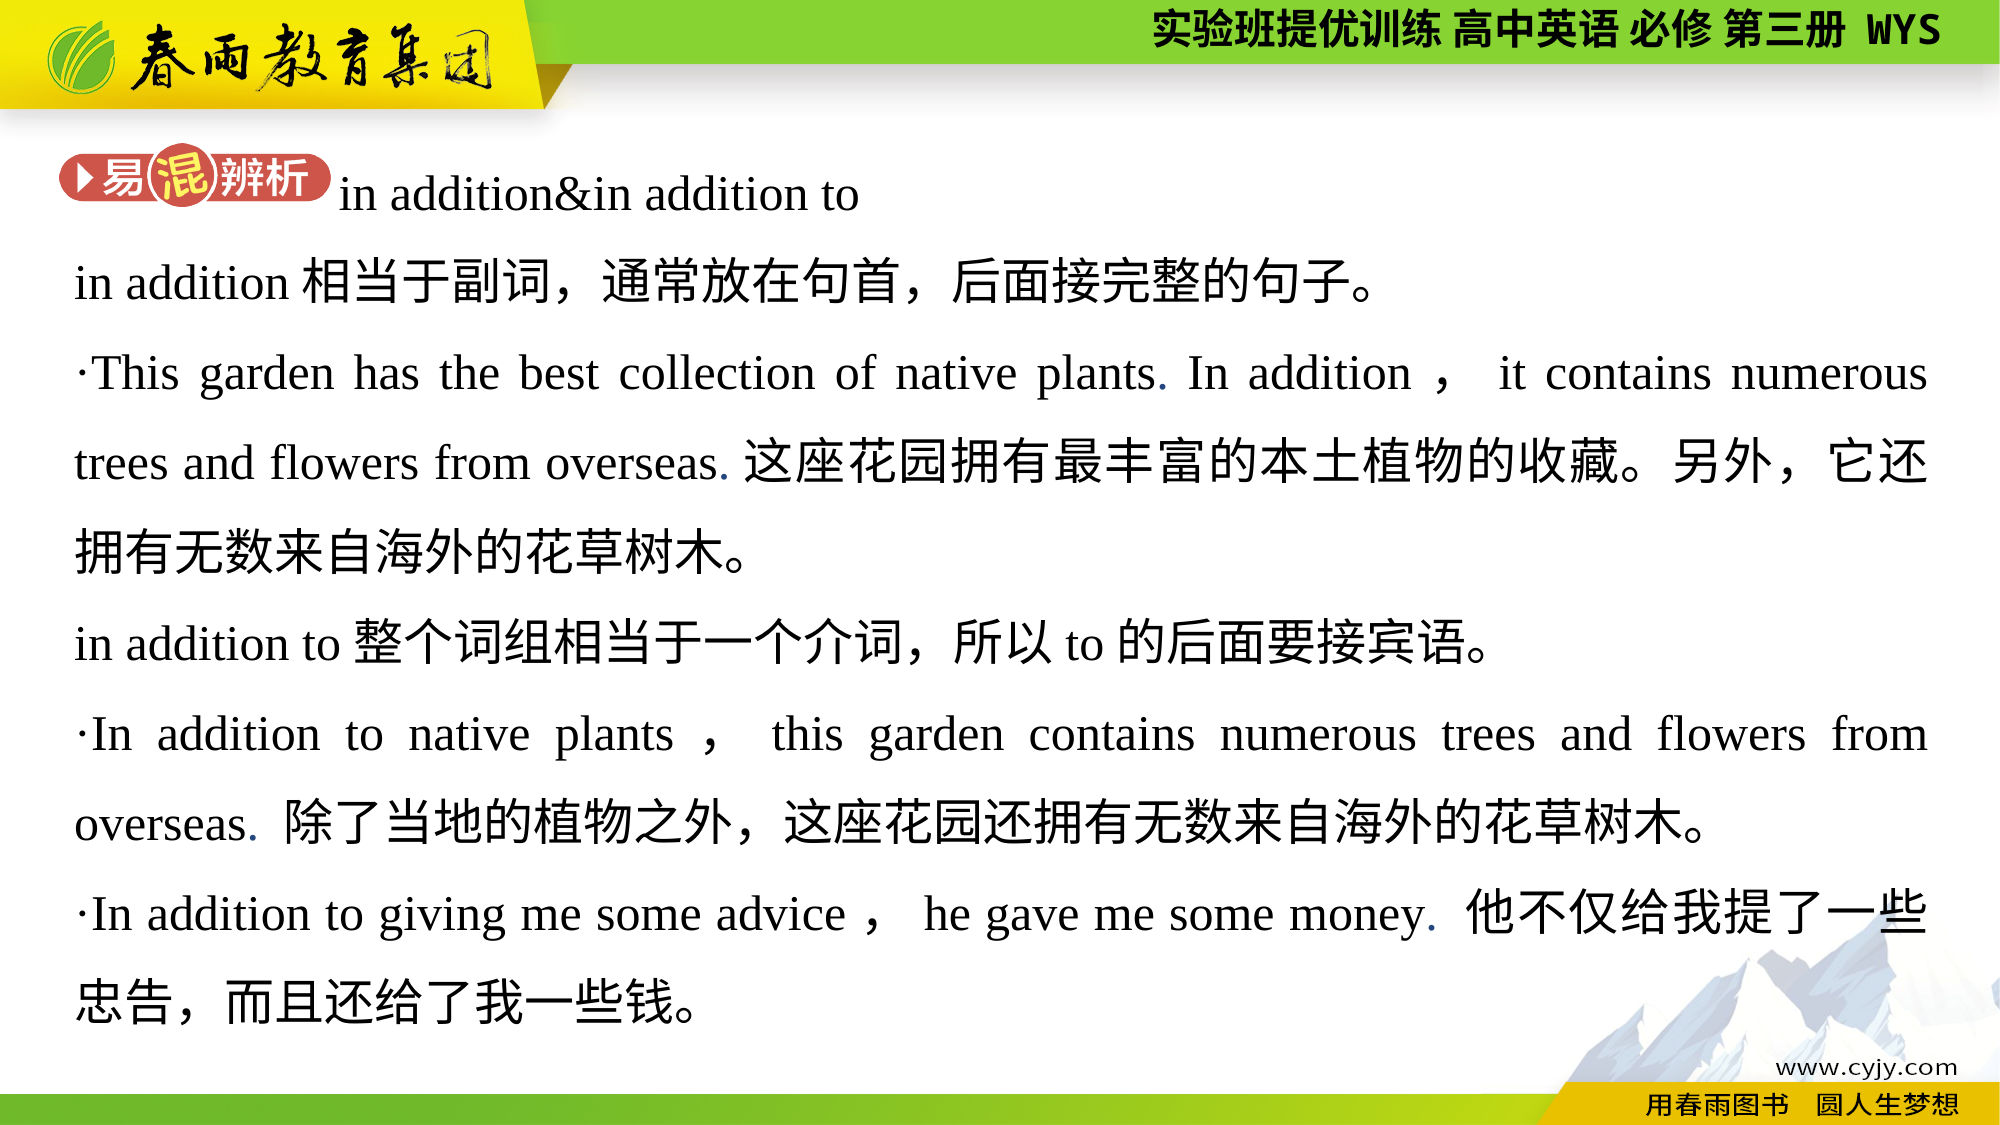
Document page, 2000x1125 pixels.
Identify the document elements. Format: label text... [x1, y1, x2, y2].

list in addition&in addition to in addition相当于副词，通常放在句首，后面接完整的句子。 ·This garden has the best collection of native plants. In addition，it contains numerous trees and flowers from overseas.这座花园拥有最丰富的本土植物的收藏。另外，它还拥有无数来自海外的花草树木。 in addition to整个词组相当于一个介词，所以to的后面要接宾语。 ·In addition to native plants，this garden contains numerous trees and flowers from overseas. 除了当地的植物之外，这座花园还拥有无数来自海外的花草树木。 ·In addition to giving me some advice，he gave me some money. 他不仅给我提了一些忠告，而且还给了我一些钱。 [59, 122, 1944, 1035]
picture [0, 0, 2000, 1125]
